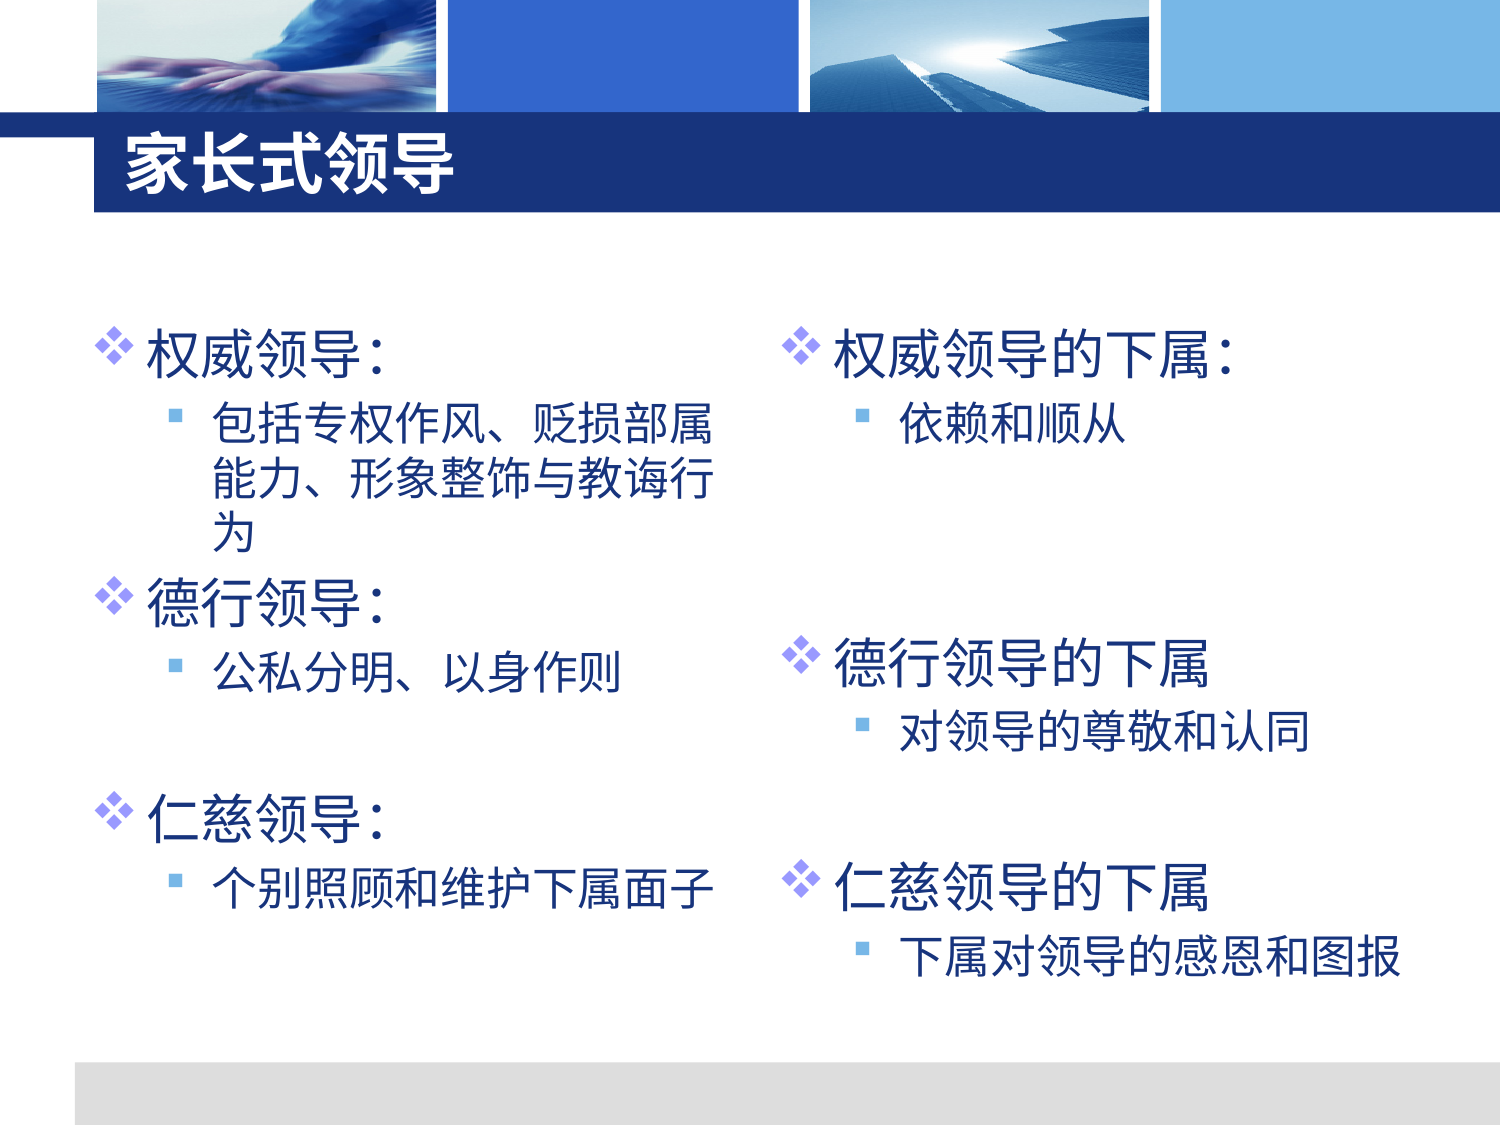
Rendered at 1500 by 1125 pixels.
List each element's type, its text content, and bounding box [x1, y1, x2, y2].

picture [97, 0, 437, 112]
list 权威领导的下属： 依赖和顺从 德行领导的下属 对领导的尊敬和认同 仁慈领导的下属 下属对领导的感恩和图报 [761, 312, 1425, 961]
title 家长式领导 [108, 67, 1459, 256]
picture [810, 0, 1150, 67]
list 权威领导： 包括专权作风、贬损部属能力、形象整饰与教诲行为 德行领导： 公私分明、以身作则 仁慈领导： 个别照顾和维护下属面子 [75, 312, 738, 961]
